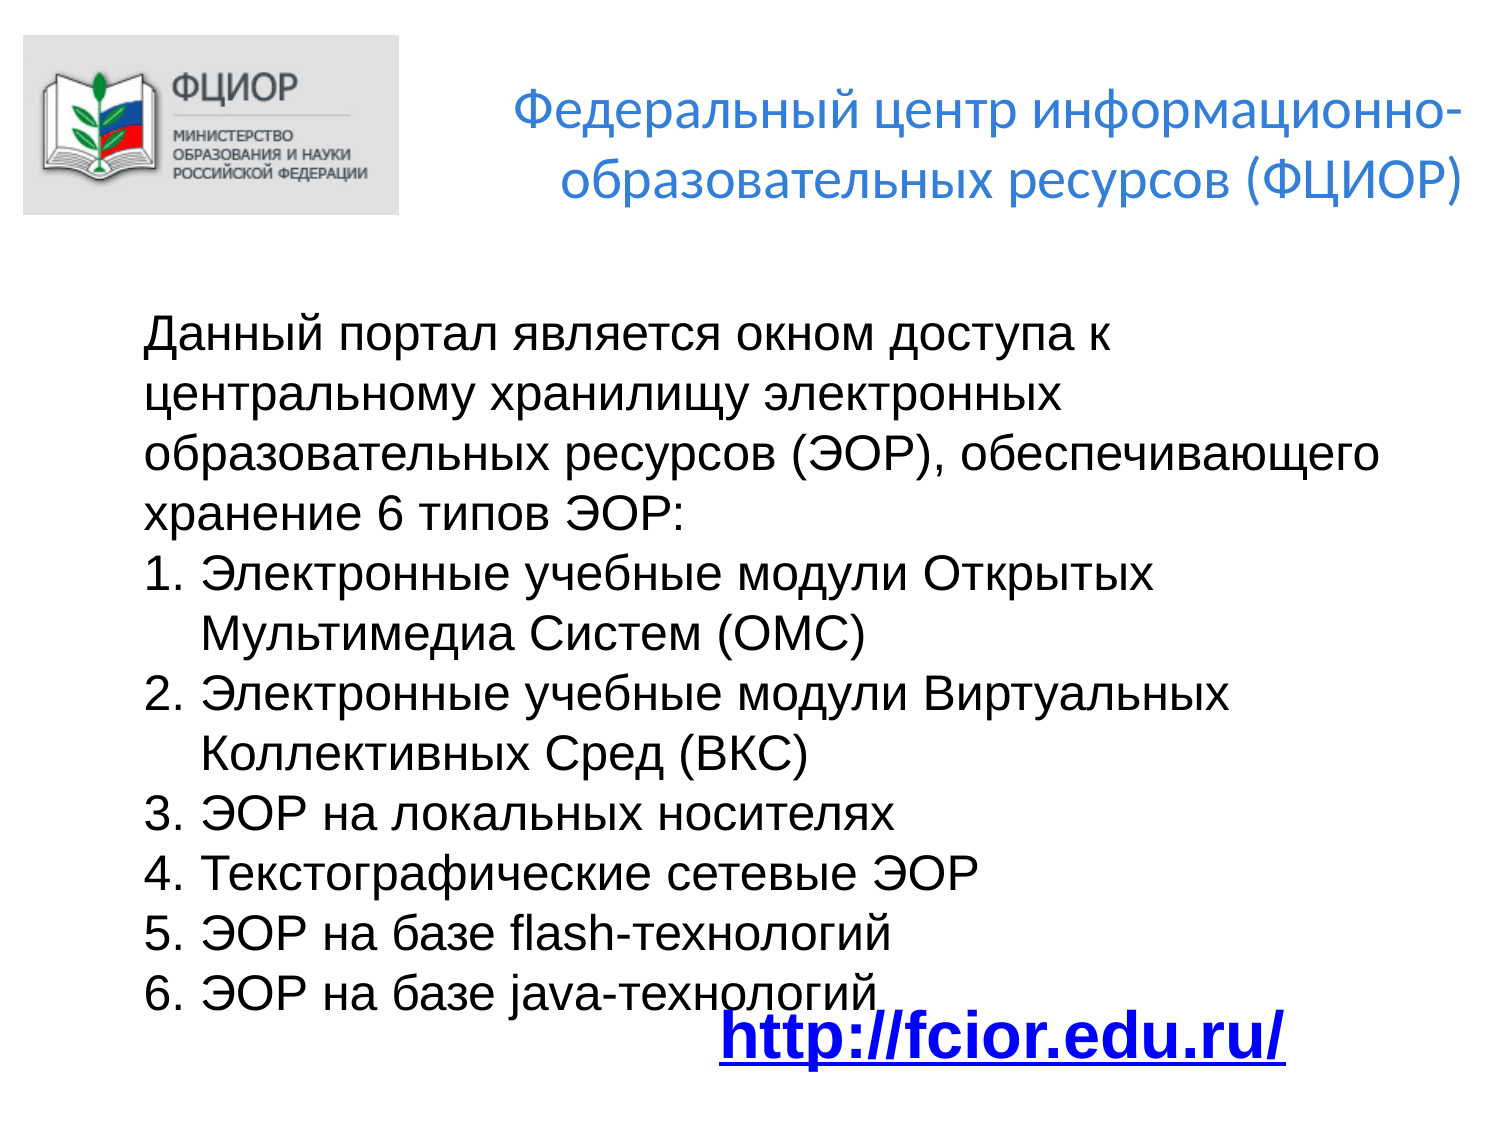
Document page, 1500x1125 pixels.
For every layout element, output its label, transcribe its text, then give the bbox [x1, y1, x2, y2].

title Федеральный центр информационно-образовательных ресурсов (ФЦИОР) [128, 46, 1480, 235]
text_box Данный портал является окном доступа к центральному хранилищу электронных образовательных ресурсов (ЭОР), обеспечивающего хранение 6 типов ЭОР: Электронные учебные модули Открытых Мультимедиа Систем (ОМС) Электронные учебные модули Виртуальных Коллективных Сред (ВКС) ЭОР на локальных носителях Текстографические сетевые ЭОР ЭОР на базе flash-технологий ЭОР на базе java-технологий [128, 292, 1454, 1028]
picture [23, 34, 399, 216]
text_box http://fcior.edu.ru/ [704, 984, 1302, 1079]
